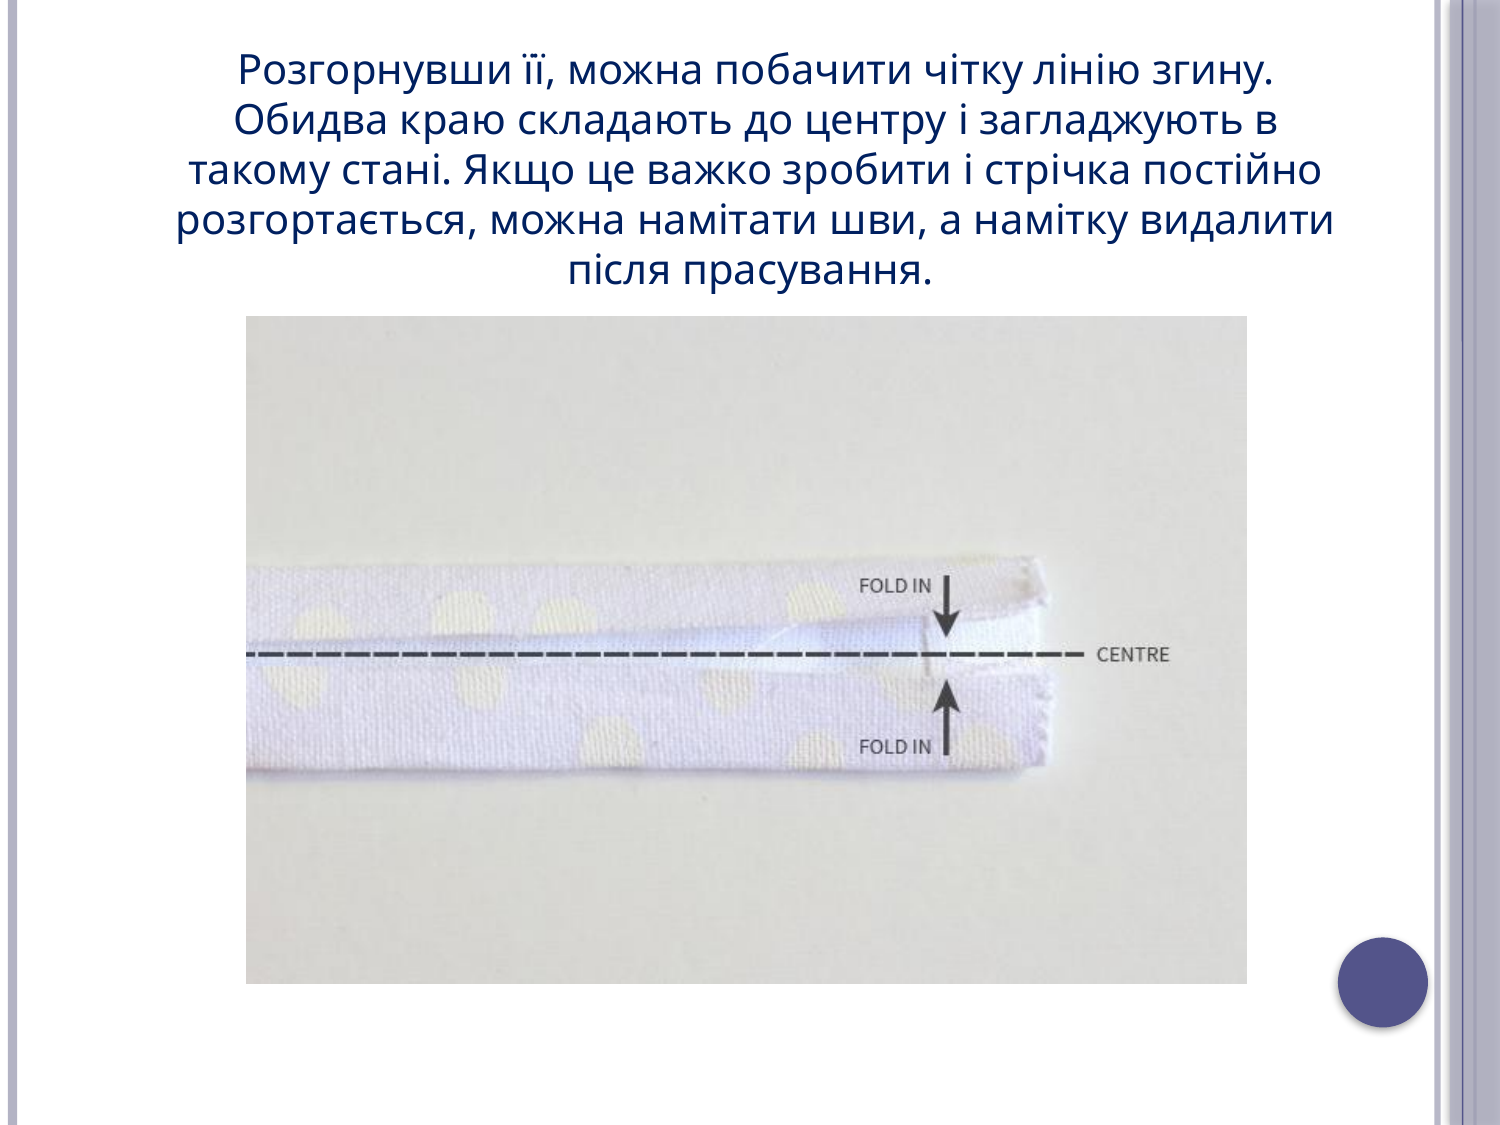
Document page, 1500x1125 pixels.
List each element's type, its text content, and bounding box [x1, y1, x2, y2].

picture [245, 315, 1247, 985]
text_box Розгорнувши її, можна побачити чітку лінію згину. Обидва краю складають до центру і загладжують в такому стані. Якщо це важко зробити і стрічка постійно розгортається, можна намітати шви, а намітку видалити після прасування. [152, 35, 1360, 300]
